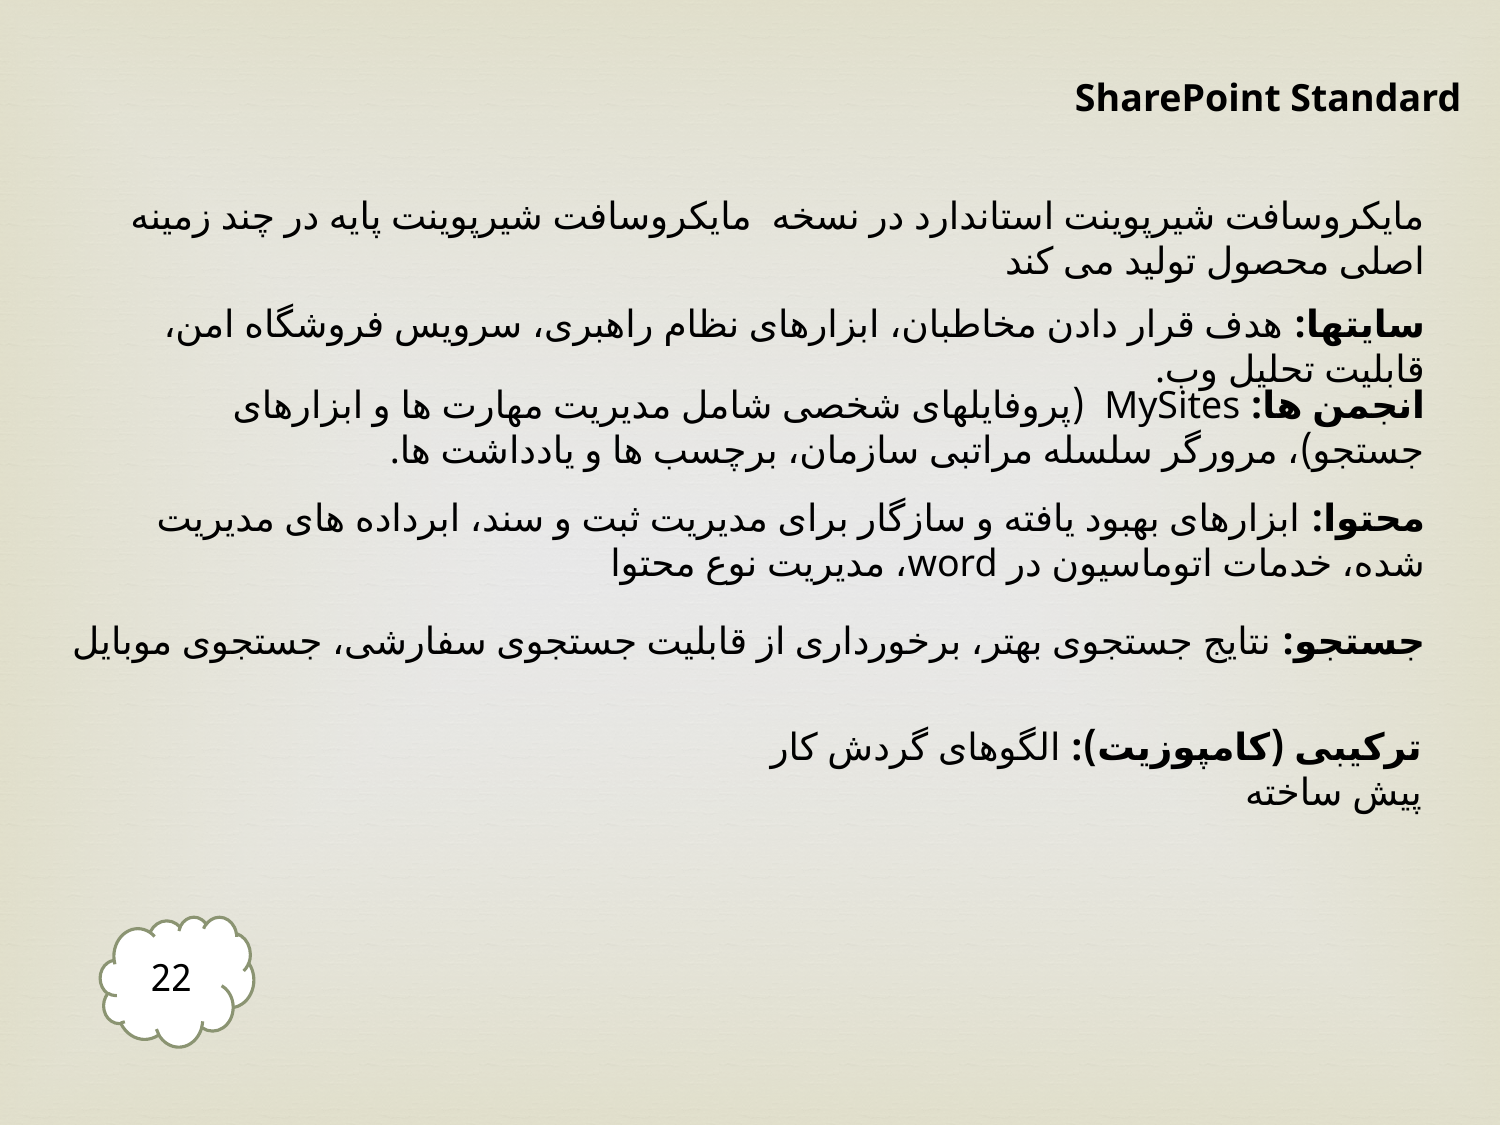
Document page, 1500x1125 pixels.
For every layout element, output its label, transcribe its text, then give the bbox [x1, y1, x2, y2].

text_box محتوا: ابزارهای بهبود یافته و سازگار برای مدیریت ثبت و سند، ابرداده ­های مدیریت شده، خدمات اتوماسیون در word، مدیریت نوع محتوا [64, 486, 1440, 592]
text_box سایت­ها: هدف قرار دادن مخاطبان، ابزارهای نظام راهبری، سرویس فروشگاه امن، قابلیت تحلیل وب. [88, 292, 1440, 373]
text_box SharePoint Standard [1060, 66, 1477, 127]
text_box مایکروسافت شیرپوینت استاندارد در نسخه مایکروسافت شیرپوینت پایه در چند زمینه اصلی محصول تولید می ­کند [64, 184, 1440, 290]
text_box ترکیبی (کامپوزیت): الگوهای گردش کار پیش ساخته [686, 715, 1437, 821]
text_box جستجو: نتایج جستجوی بهتر، برخورداری از قابلیت جستجوی سفارشی، جستجوی موبایل [29, 609, 1440, 670]
text_box انجمن ­ها: MySites (پروفایل­های شخصی شامل مدیریت مهارت­ ها و ابزارهای جستجو)، مرورگر سلسله مراتبی سازمان، برچسب­ ها و یادداشت­ ها. [88, 373, 1440, 479]
